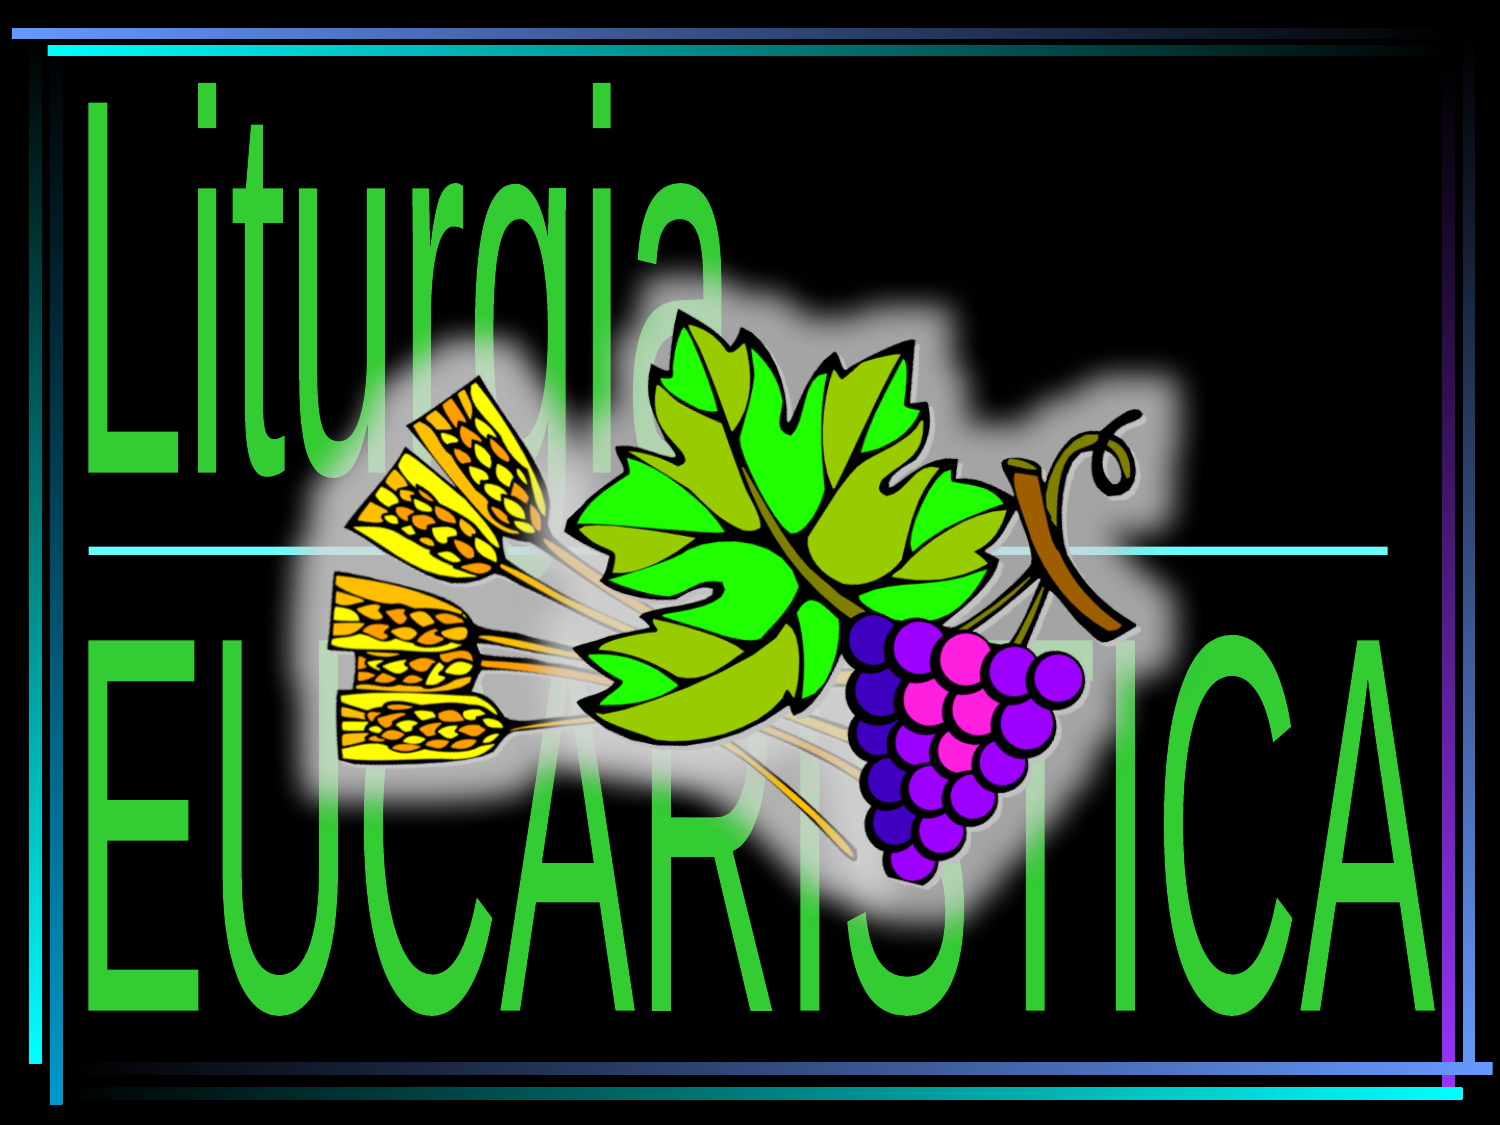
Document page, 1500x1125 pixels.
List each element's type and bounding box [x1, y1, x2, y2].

picture [571, 121, 748, 207]
picture [125, 255, 1203, 1124]
